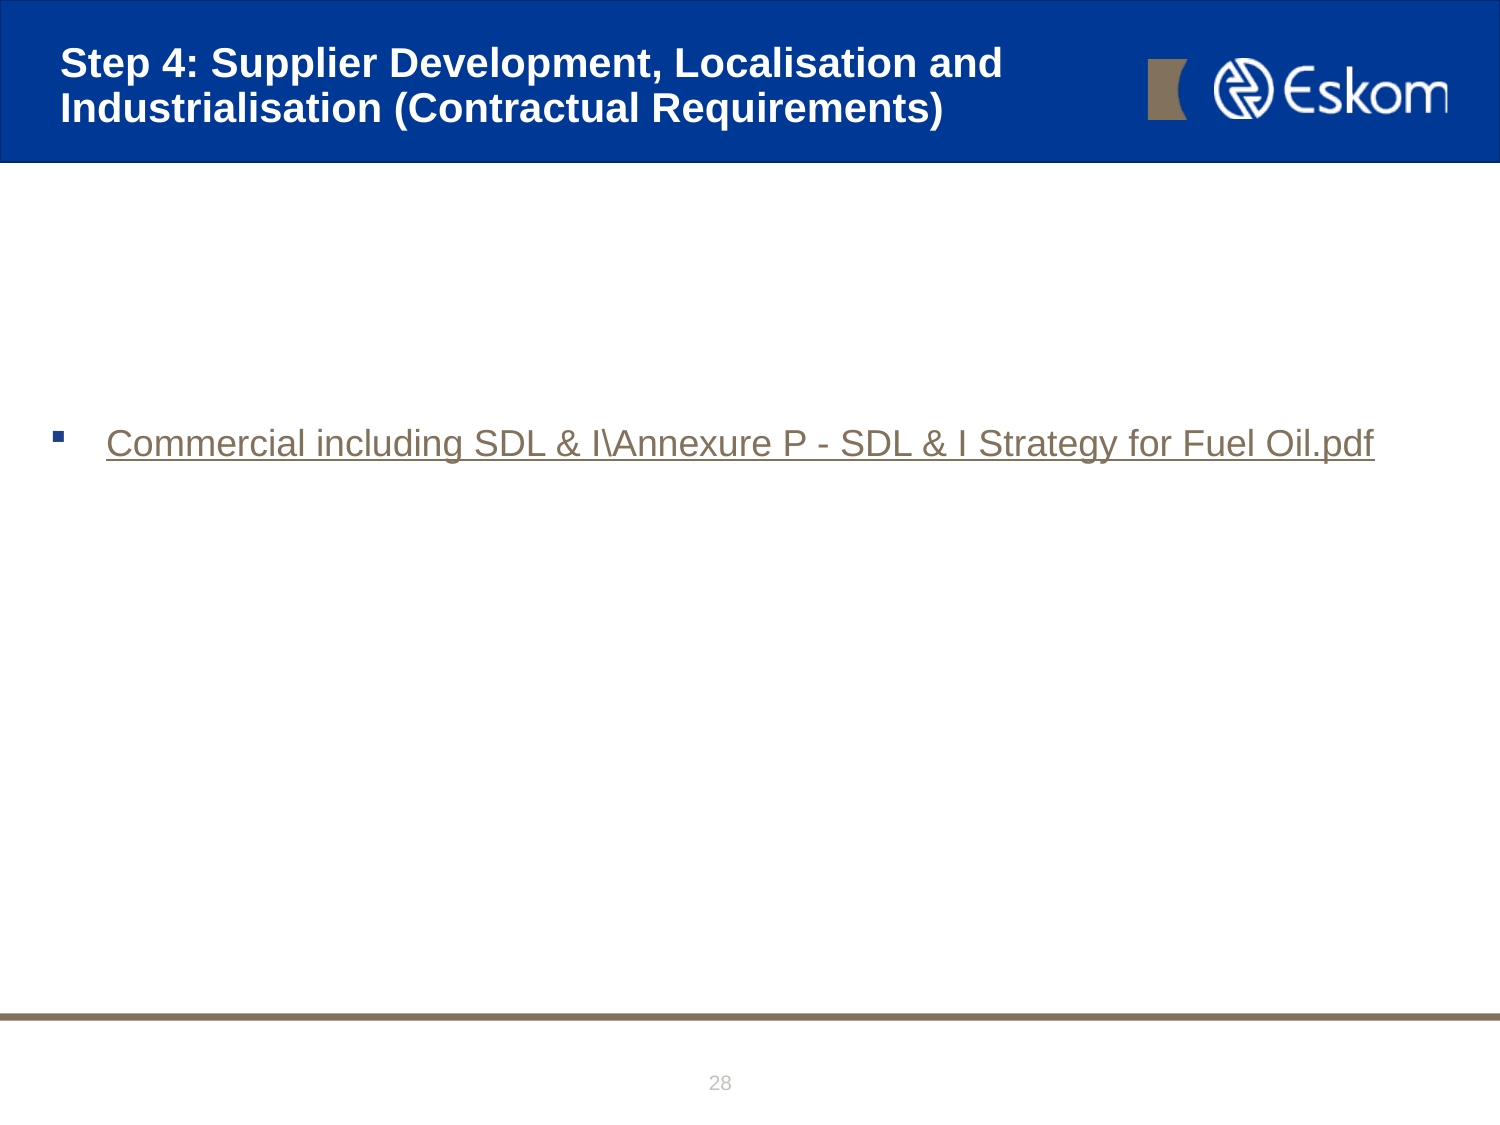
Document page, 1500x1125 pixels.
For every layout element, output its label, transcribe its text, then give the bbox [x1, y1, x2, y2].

title Step 4: Supplier Development, Localisation and Industrialisation (Contractual Requirements) [45, 32, 1162, 142]
list Commercial including SDL & I\Annexure P - SDL & I Strategy for Fuel Oil.pdf [17, 160, 1471, 1103]
